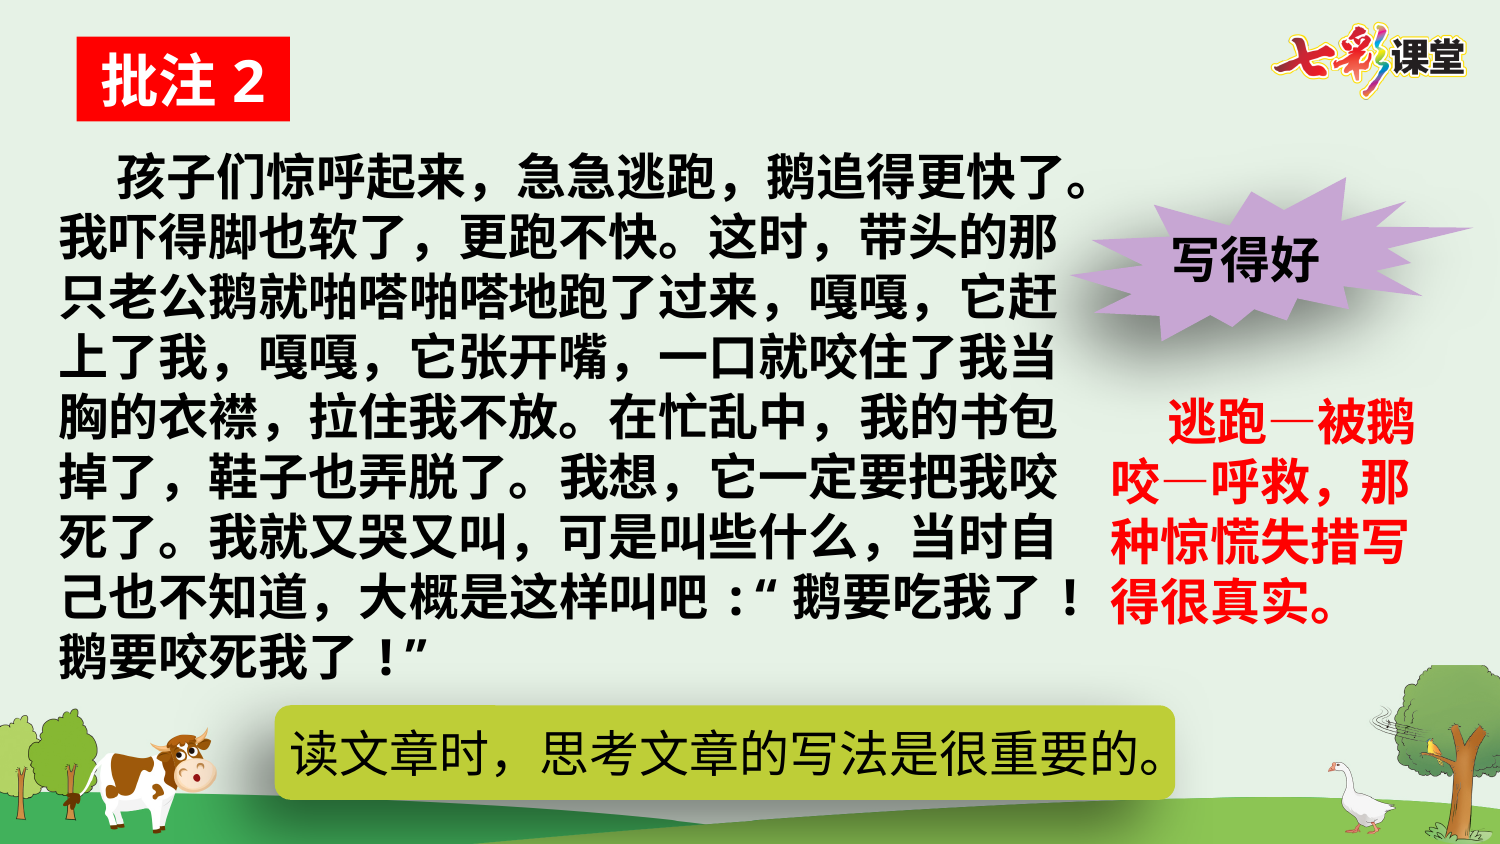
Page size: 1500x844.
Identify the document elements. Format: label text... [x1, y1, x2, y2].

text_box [1069, 176, 1474, 342]
text_box 批注2 [76, 36, 290, 122]
picture [0, 0, 1500, 844]
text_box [274, 705, 1176, 800]
text_box 孩子们惊呼起来，急急逃跑，鹅追得更快了。我吓得脚也软了，更跑不快。这时，带头的那只老公鹅就啪嗒啪嗒地跑了过来，嘎嘎，它赶上了我，嘎嘎，它张开嘴，一口就咬住了我当胸的衣襟，拉住我不放。在忙乱中，我的书包掉了，鞋子也弄脱了。我想，它一定要把我咬死了。我就又哭又叫，可是叫些什么，当时自己也不知道，大概是这样叫吧:“鹅要吃我了!鹅要咬死我了!” [44, 138, 1096, 694]
text_box 逃跑—被鹅咬—呼救，那种惊慌失措写得很真实。 [1095, 383, 1474, 638]
